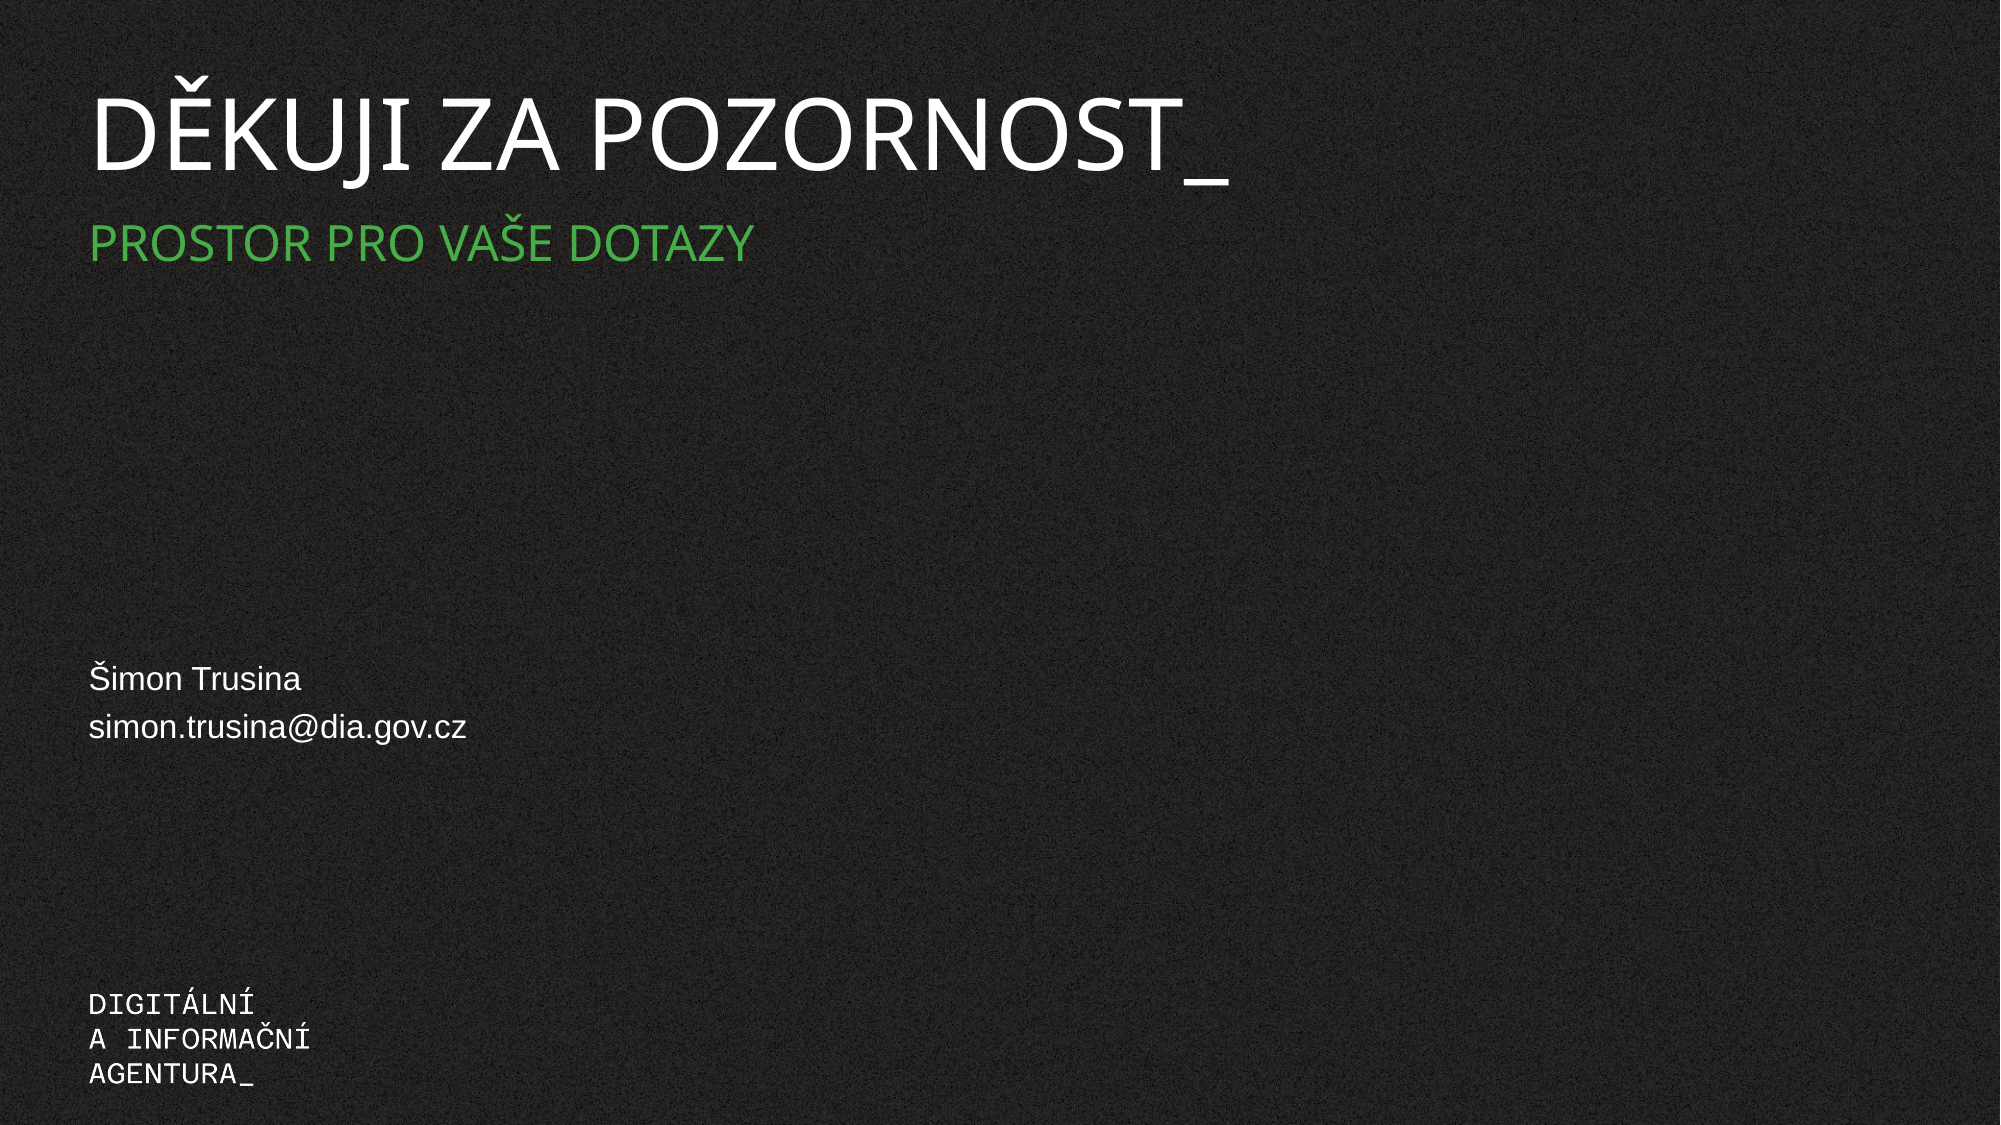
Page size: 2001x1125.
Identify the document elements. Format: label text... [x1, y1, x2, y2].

list Šimon Trusina simon.trusina@dia.gov.cz [88, 649, 1912, 956]
subtitle Prostor pro vaše dotazy [88, 218, 1912, 357]
picture [0, 0, 2001, 1125]
title Děkuji za pozornost_ [88, 70, 1912, 210]
